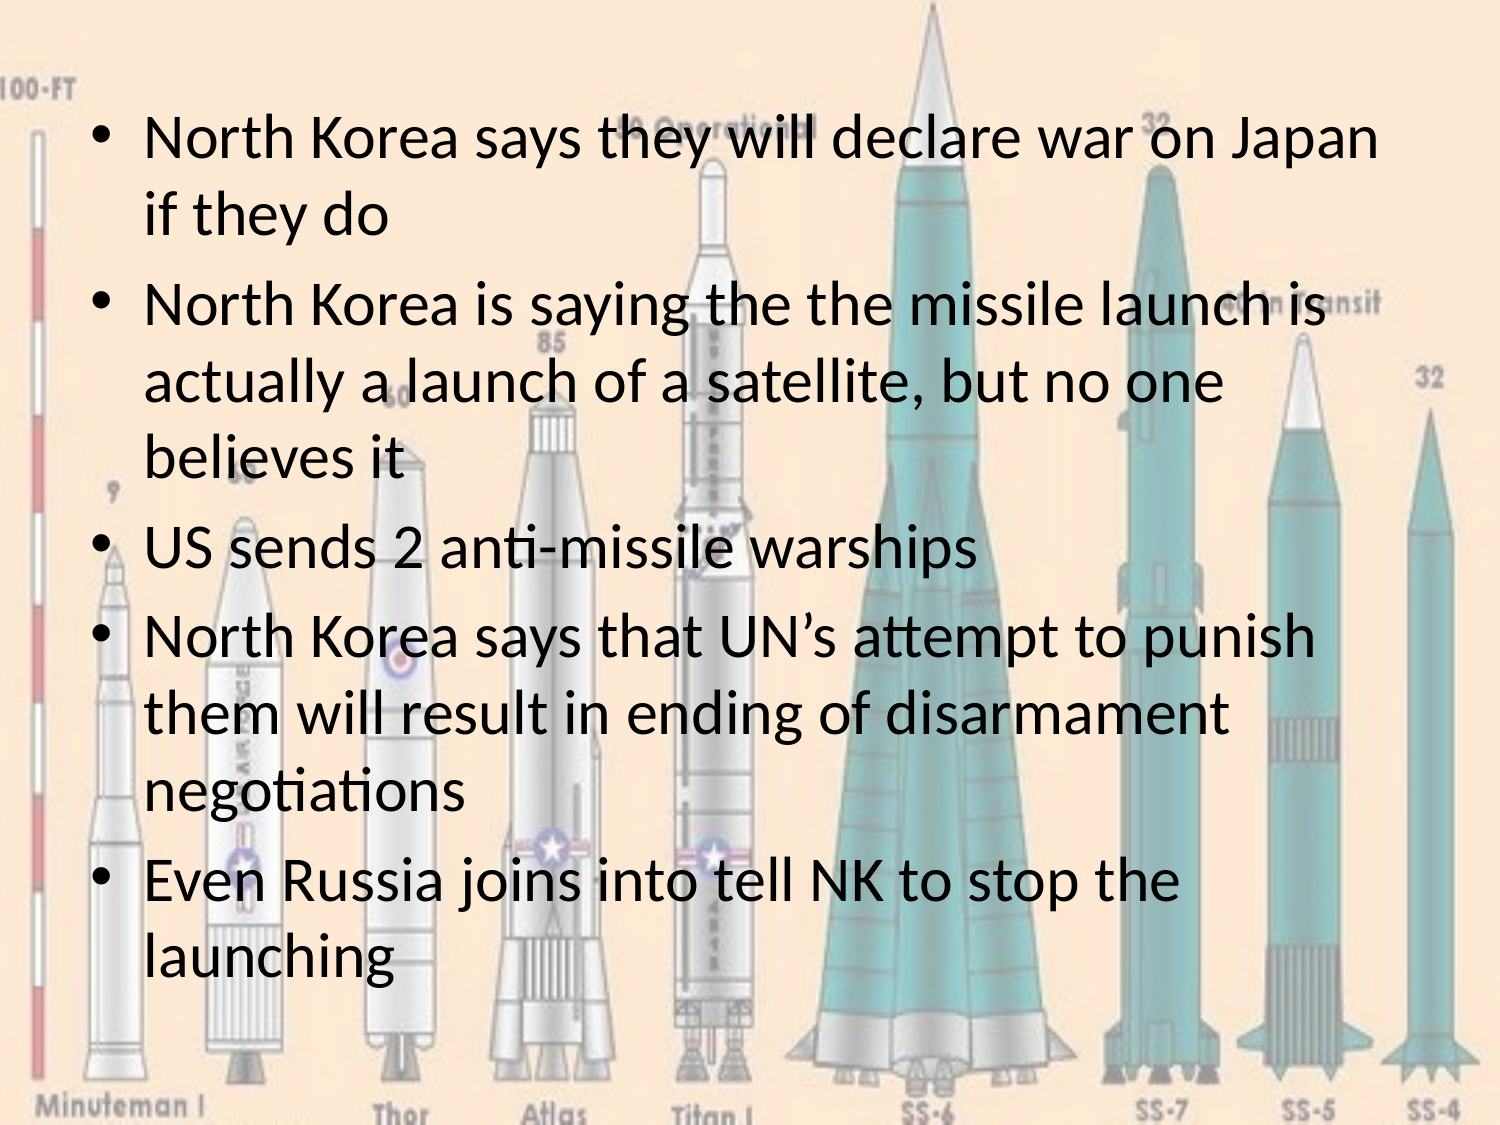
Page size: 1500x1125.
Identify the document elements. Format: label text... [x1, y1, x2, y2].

list North Korea says they will declare war on Japan if they do North Korea is saying the the missile launch is actually a launch of a satellite, but no one believes it US sends 2 anti-missile warships North Korea says that UN’s attempt to punish them will result in ending of disarmament negotiations Even Russia joins into tell NK to stop the launching [75, 87, 1425, 1005]
